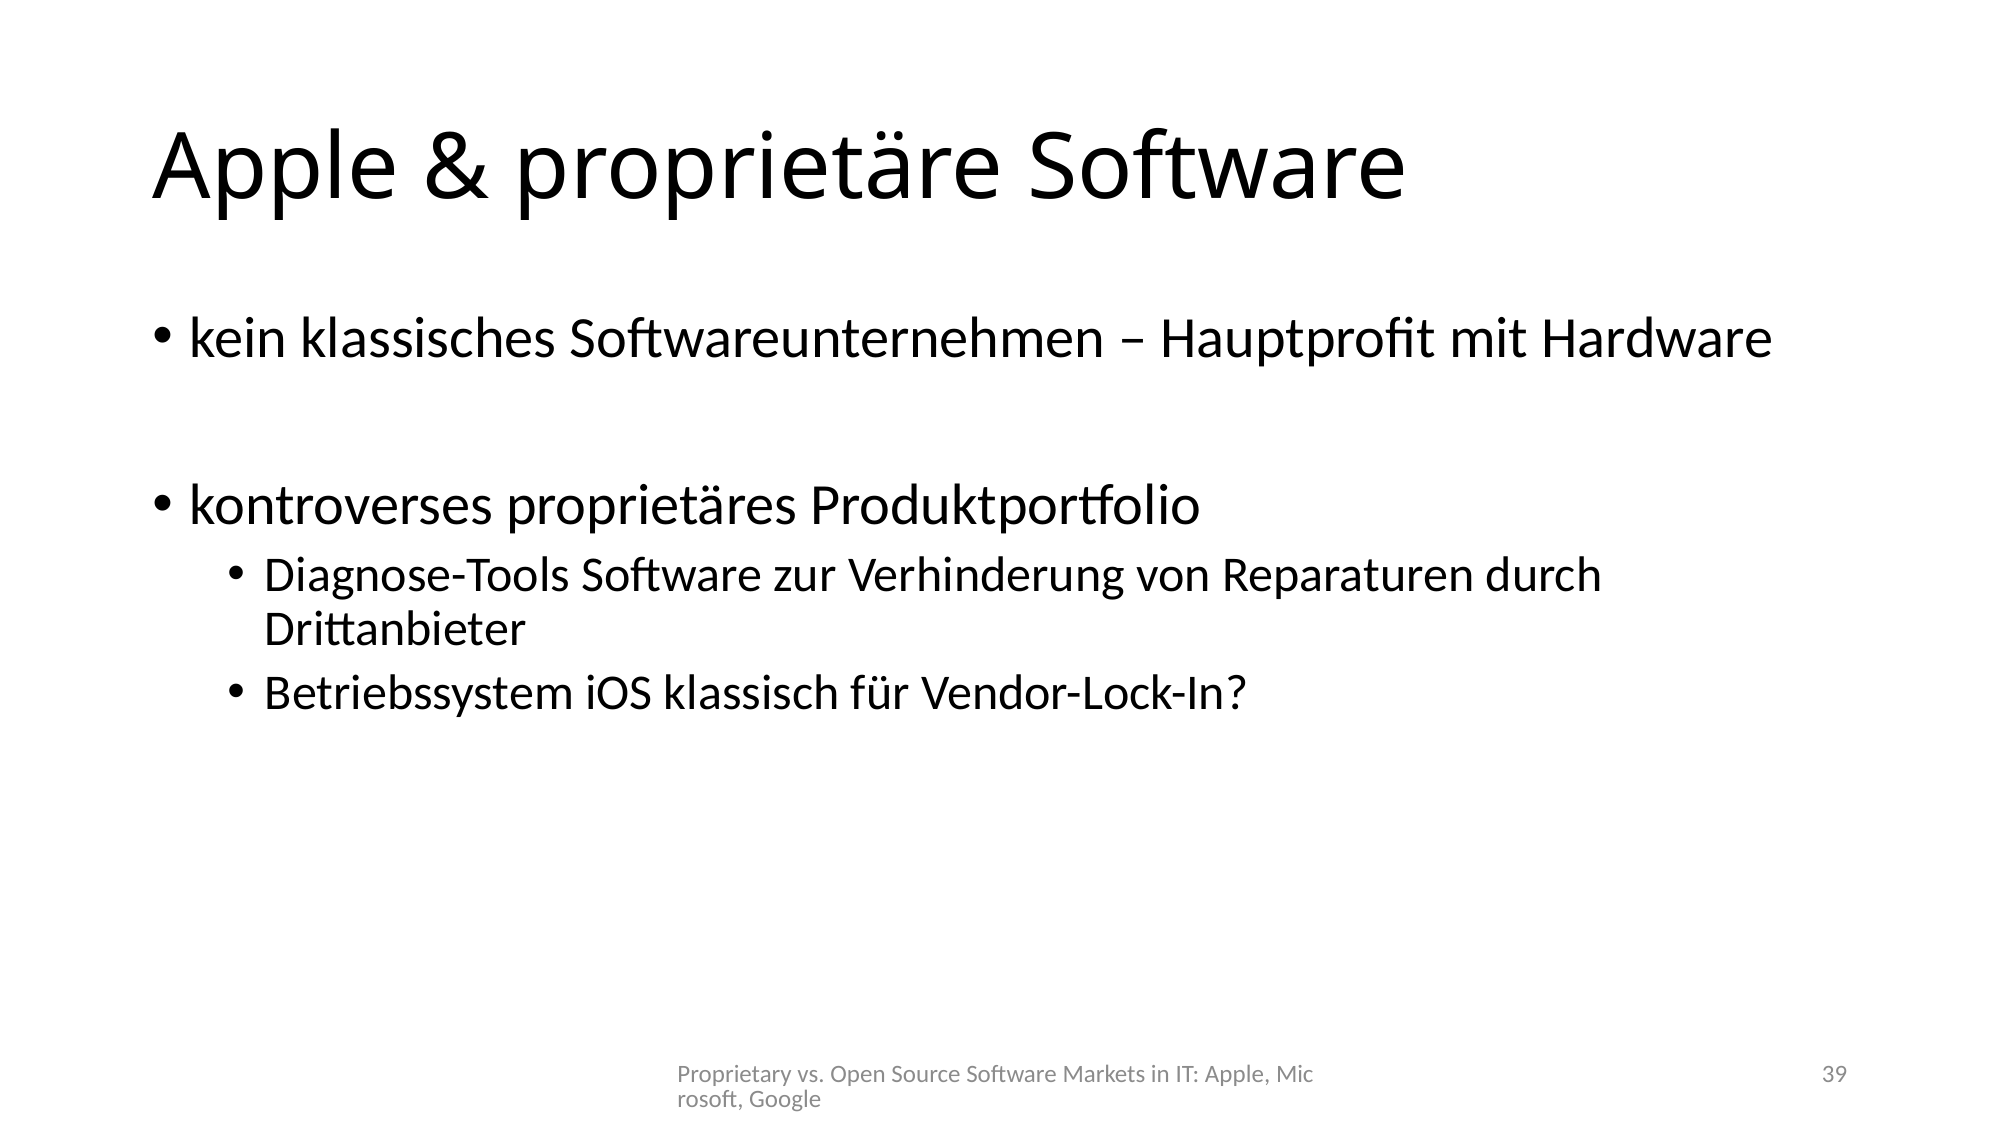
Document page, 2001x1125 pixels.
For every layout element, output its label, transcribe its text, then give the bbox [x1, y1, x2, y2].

title Apple & proprietäre Software [137, 59, 1863, 278]
footer Proprietary vs. Open Source Software Markets in IT: Apple, Microsoft, Google [662, 1042, 1338, 1103]
list kein klassisches Softwareunternehmen – Hauptprofit mit Hardware kontroverses proprietäres Produktportfolio Diagnose-Tools Software zur Verhinderung von Reparaturen durch Drittanbieter Betriebssystem iOS klassisch für Vendor-Lock-In? [137, 299, 1863, 1014]
slide_number 39 [1412, 1042, 1863, 1103]
